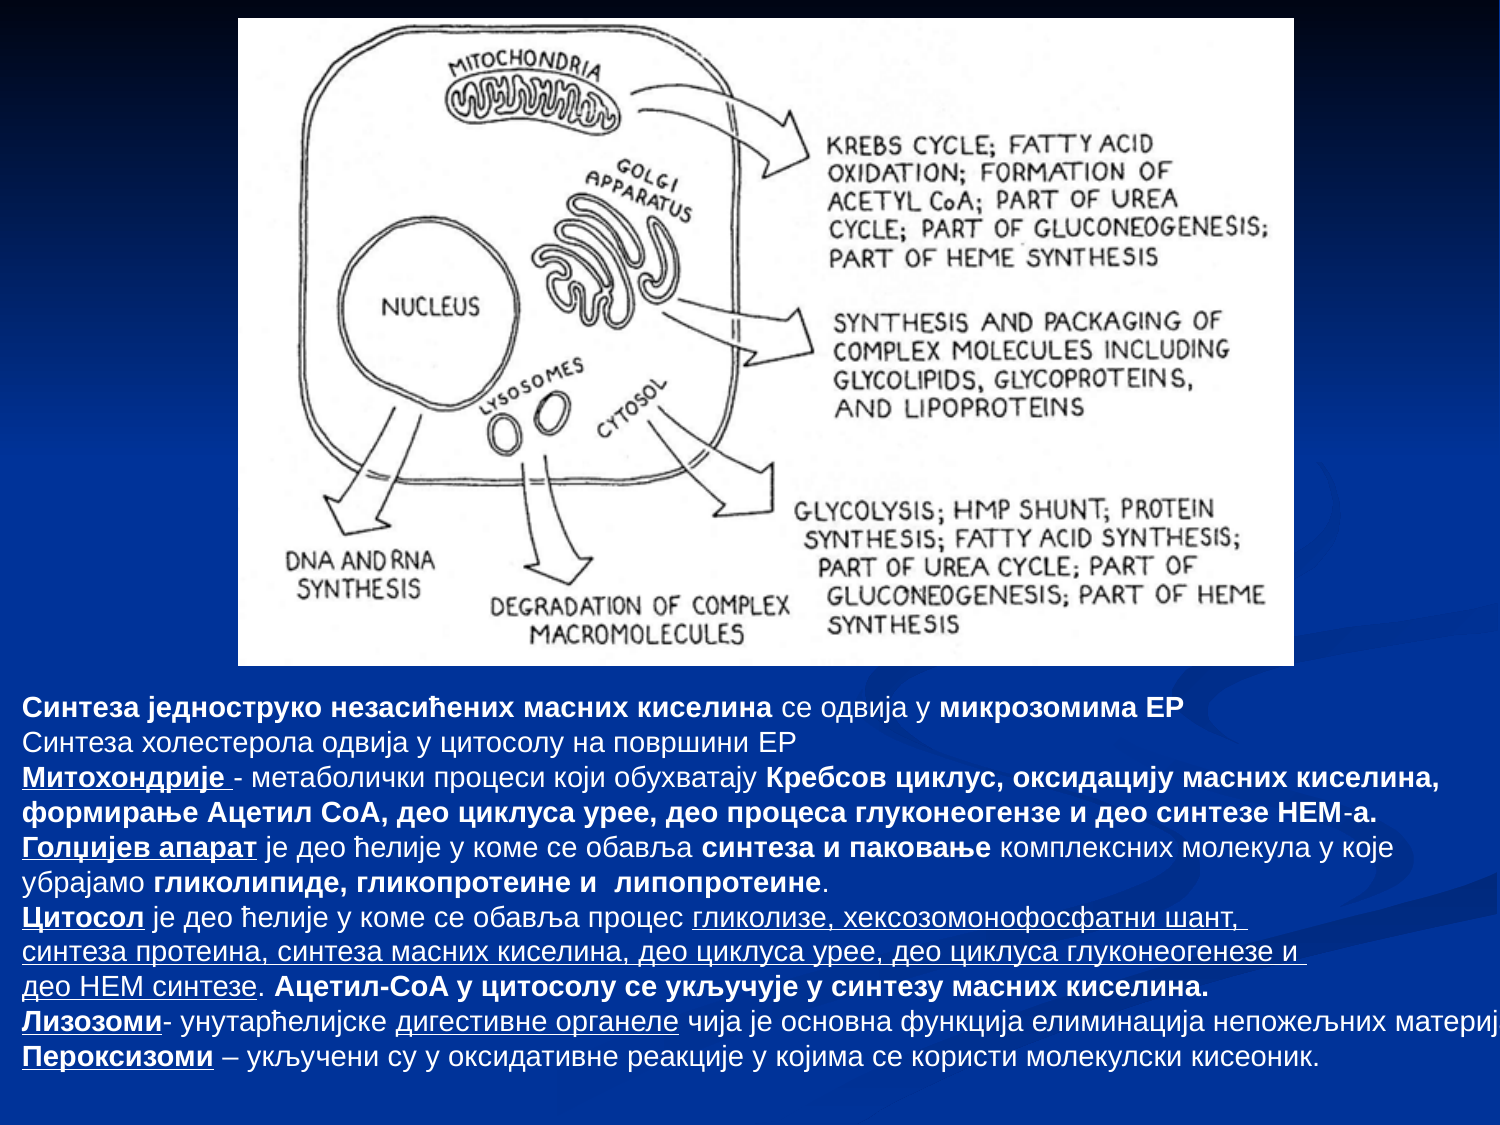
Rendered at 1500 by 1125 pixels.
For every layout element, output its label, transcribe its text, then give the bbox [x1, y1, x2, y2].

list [238, 18, 1294, 666]
text_box Синтеза једноструко незасићених масних киселина се одвија у микрозомима ЕР Синтеза холестерола одвија у цитосолу на површини ЕР Митохондрије - метаболички процеси који обухватају Кребсов циклус, оксидацију масних киселина, формирање Ацетил CoA, део циклуса урее, део процеса глуконеогензе и део синтезе HEM-а. Голџијев апарат је део ћелије у коме се обавља синтеза и паковање комплексних молекула у које убрајамо гликолипиде, гликопротеине и липопротеине. Цитосол је део ћелије у коме се обавља процес гликолизе, хексозомонофосфатни шант, синтеза протеина, синтеза масних киселина, део циклуса урее, део циклуса глуконеогенезе и део HEM синтезе. Ацетил-CoA у цитосолу се укључује у синтезу масних киселина. Лизозоми- унутарћелијске дигестивне органеле чија је основна функција елиминација непожељних материја. Пероксизоми – укључени су у оксидативне реакције у којима се користи молекулски кисеоник. [7, 680, 1500, 1080]
